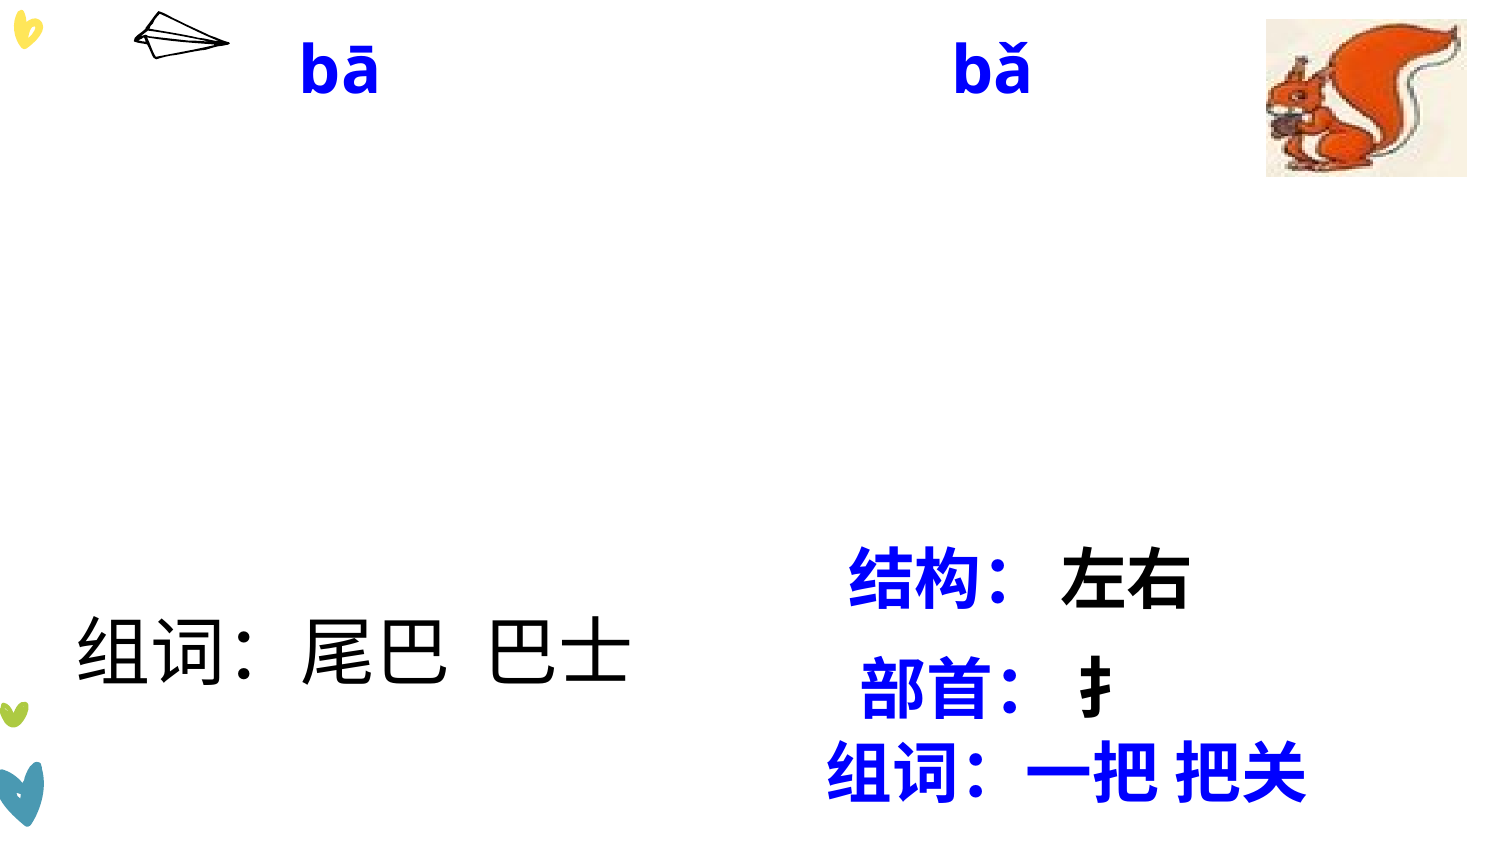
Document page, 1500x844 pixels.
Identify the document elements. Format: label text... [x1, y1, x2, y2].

text_box bǎ [845, 19, 1142, 114]
text_box 组词：尾巴 巴士 [60, 597, 651, 702]
text_box 组词：一把 把关 [811, 723, 1374, 819]
text_box 结构： [833, 529, 1045, 625]
text_box 扌 [1061, 639, 1322, 723]
text_box 部首： [845, 639, 1061, 723]
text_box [1266, 19, 1467, 177]
text_box bā [215, 19, 465, 114]
text_box 左右 [1045, 529, 1339, 625]
